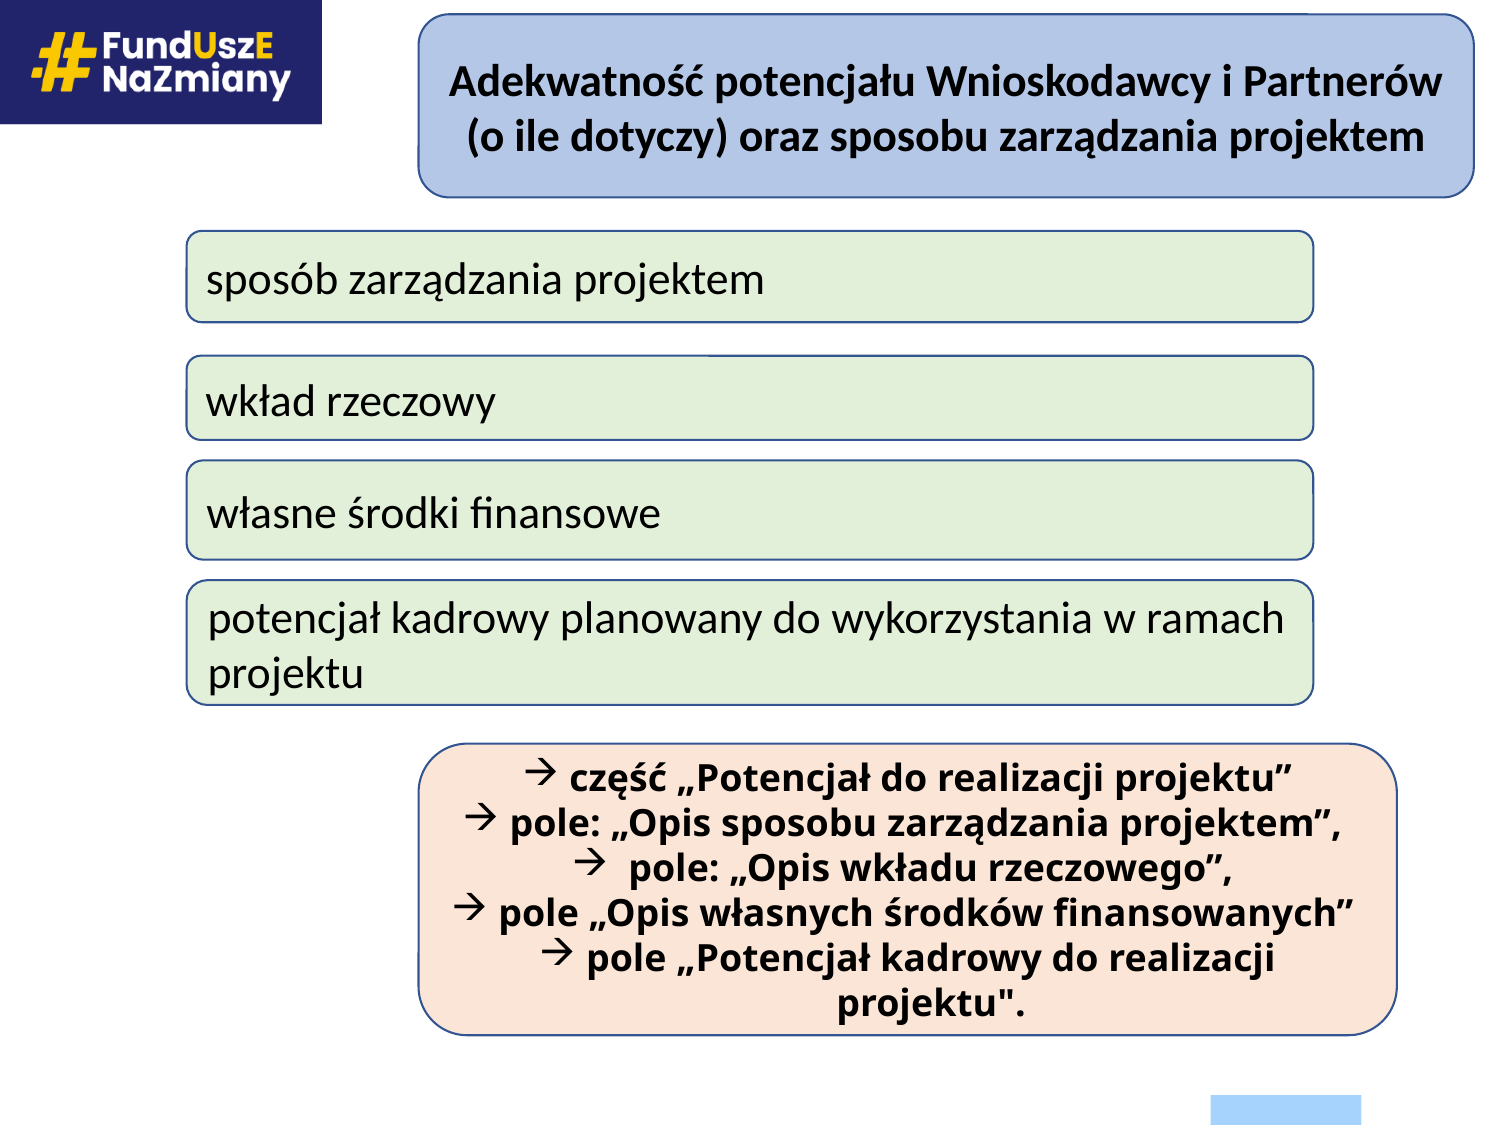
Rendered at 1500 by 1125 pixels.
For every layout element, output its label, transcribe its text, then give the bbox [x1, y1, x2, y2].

text_box część „Potencjał do realizacji projektu” pole: „Opis sposobu zarządzania projektem”, pole: „Opis wkładu rzeczowego”, pole „Opis własnych środków finansowanych” pole „Potencjał kadrowy do realizacji projektu". [417, 742, 1398, 1037]
text_box sposób zarządzania projektem [185, 229, 1315, 324]
text_box wkład rzeczowy [185, 354, 1315, 441]
text_box potencjał kadrowy planowany do wykorzystania w ramach projektu [185, 579, 1315, 706]
picture [0, 0, 1500, 1125]
text_box własne środki finansowe [185, 459, 1315, 561]
text_box Adekwatność potencjału Wnioskodawcy i Partnerów (o ile dotyczy) oraz sposobu zarządzania projektem [417, 13, 1475, 199]
table_header [103, 361, 1397, 1125]
